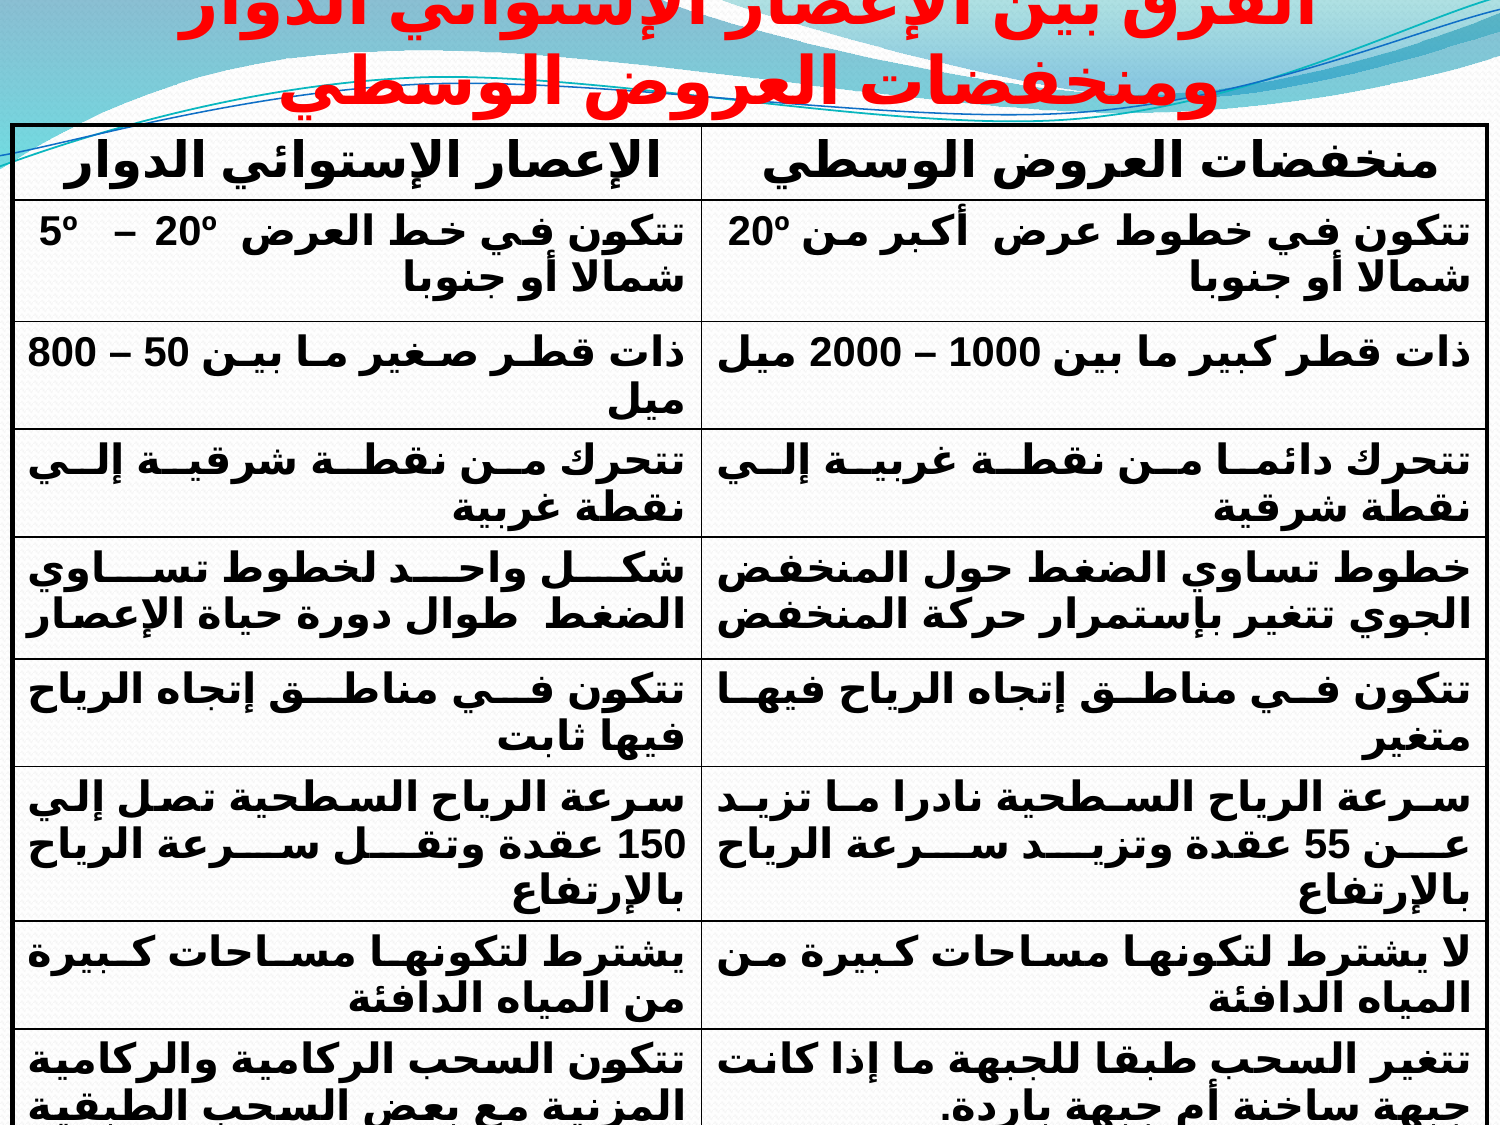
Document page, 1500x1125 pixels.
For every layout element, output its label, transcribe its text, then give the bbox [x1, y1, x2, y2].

table_cell تتكون في مناطق إتجاه الرياح فيها متغير [702, 660, 1485, 766]
table_cell تتغير السحب طبقا للجبهة ما إذا كانت جبهة ساخنة أم جبهة باردة. [702, 1030, 1485, 1125]
table_cell ذات قطر كبير ما بين 1000 – 2000 ميل [702, 322, 1485, 428]
table_cell تتكون في خطوط عرض أكبر من 20º شمالا أو جنوبا [702, 201, 1485, 321]
table_cell شكل واحد لخطوط تساوي الضغط طوال دورة حياة الإعصار [15, 538, 701, 658]
table_cell لا يشترط لتكونها مساحات كبيرة من المياه الدافئة [702, 922, 1485, 1028]
table_header منخفضات العروض الوسطي [702, 127, 1485, 199]
table_cell تتحرك من نقطة شرقية إلي نقطة غربية [15, 430, 701, 536]
table_cell سرعة الرياح السطحية تصل إلي 150 عقدة وتقل سرعة الرياح بالإرتفاع [15, 767, 701, 920]
table_cell يشترط لتكونها مساحات كبيرة من المياه الدافئة [15, 922, 701, 1028]
table_cell تتكون في مناطق إتجاه الرياح فيها ثابت [15, 660, 701, 766]
table_cell تتحرك دائما من نقطة غربية إلي نقطة شرقية [702, 430, 1485, 536]
table_header الإعصار الإستوائي الدوار [15, 127, 701, 199]
table_cell تتكون السحب الركامية والركامية المزنية مع بعض السحب الطبقية ويصاحبها رخات من المطر والعواصف الرعدية [15, 1030, 701, 1125]
table_cell تتكون في خط العرض 5º – 20º شمالا أو جنوبا [15, 201, 701, 321]
table_cell خطوط تساوي الضغط حول المنخفض الجوي تتغير بإستمرار حركة المنخفض [702, 538, 1485, 658]
table_cell ذات قطر صغير ما بين 50 – 800 ميل [15, 322, 701, 428]
table_cell سرعة الرياح السطحية نادرا ما تزيد عن 55 عقدة وتزيد سرعة الرياح بالإرتفاع [702, 767, 1485, 920]
title الفرق بين الإعصار الإستوائي الدوار ومنخفضات العروض الوسطي [0, 0, 1500, 118]
